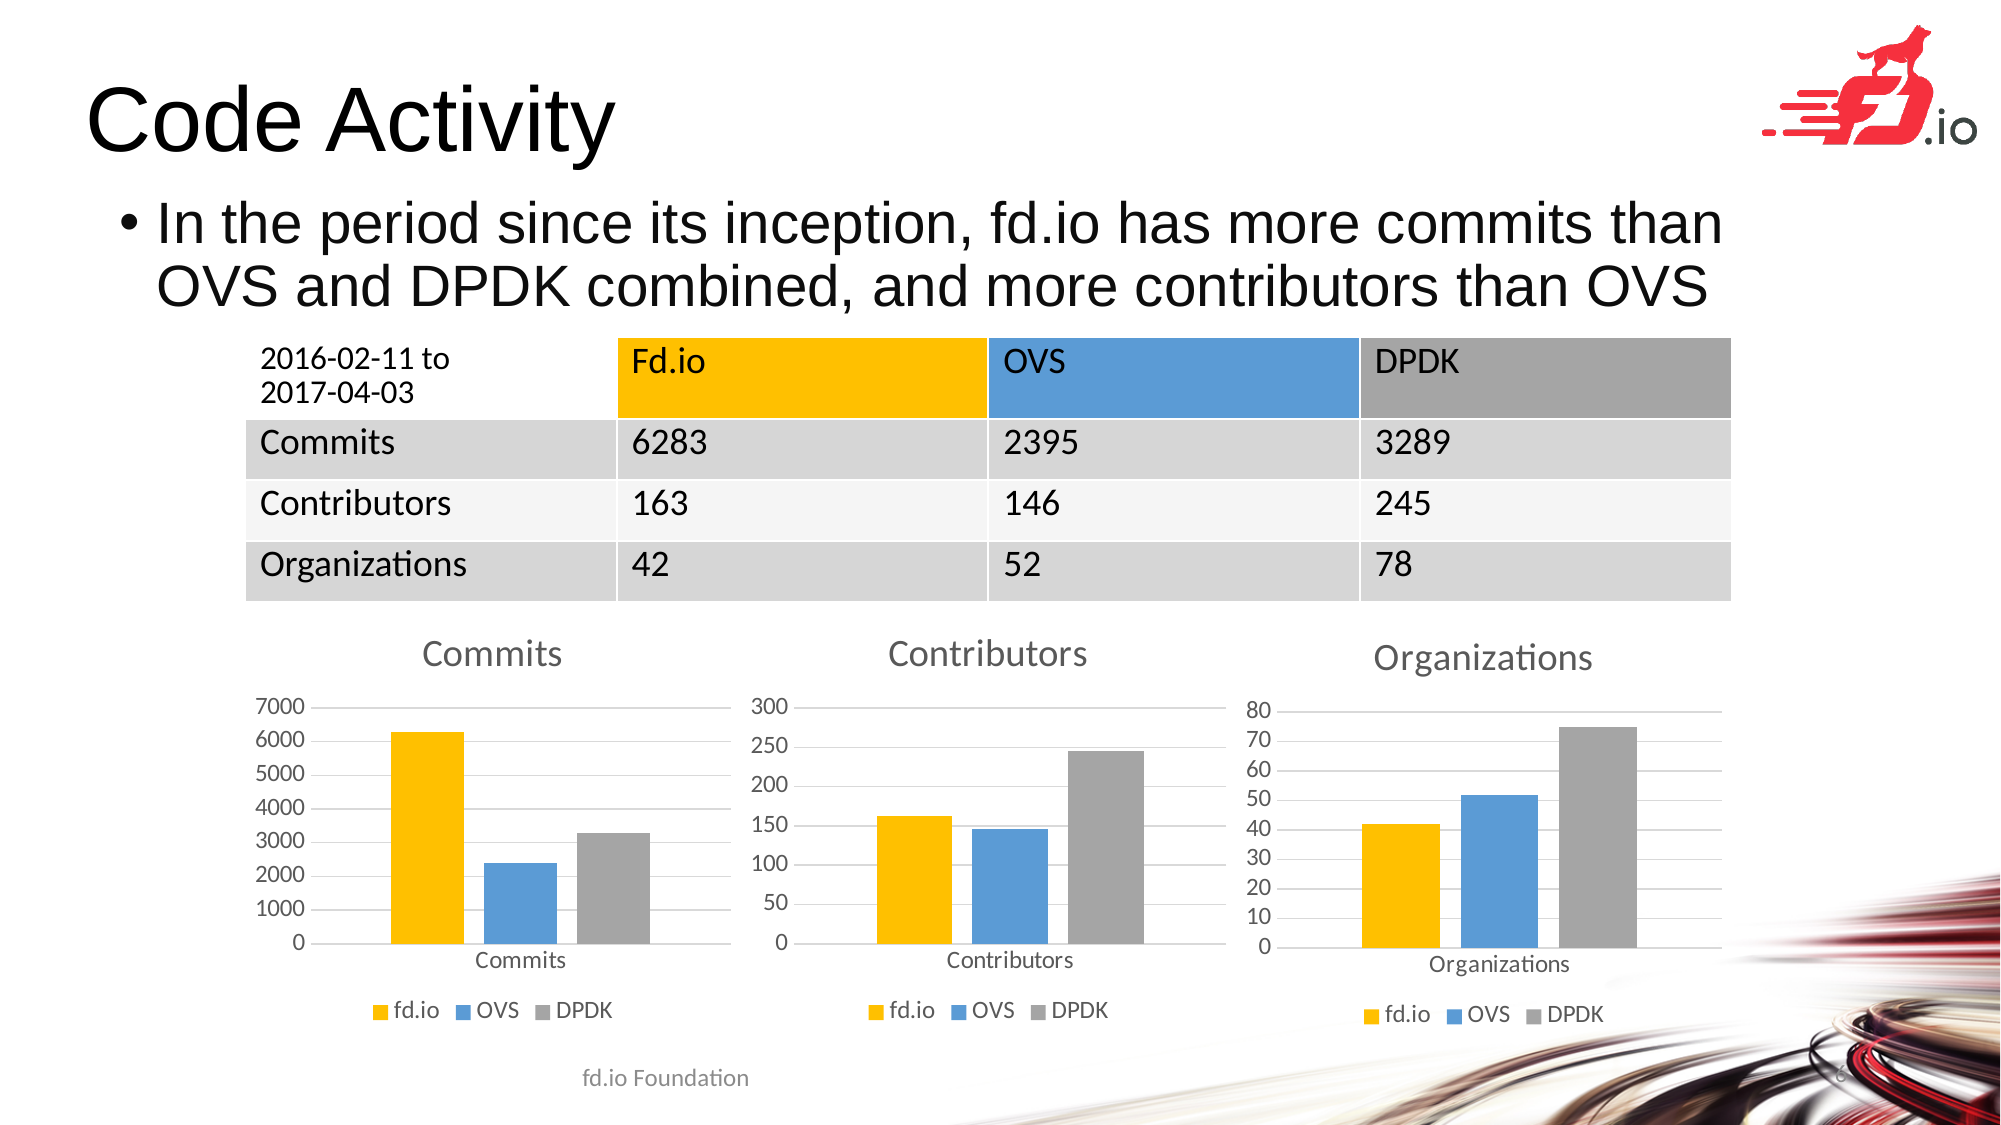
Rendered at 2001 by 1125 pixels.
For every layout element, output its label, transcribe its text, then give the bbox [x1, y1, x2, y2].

footer fd.io Foundation [281, 1046, 1051, 1107]
table_header DPDK [1361, 338, 1731, 418]
picture [0, 0, 2001, 1125]
chart [244, 608, 1732, 1036]
title Code Activity [70, 27, 1917, 216]
table_header 2016-02-11 to 2017-04-03 [246, 338, 616, 418]
table_cell 163 [618, 481, 987, 540]
table_cell Commits [246, 420, 616, 479]
table_cell 52 [989, 542, 1359, 601]
table_cell 78 [1361, 542, 1731, 601]
table_cell 2395 [989, 420, 1359, 479]
table_cell 42 [618, 542, 987, 601]
table_cell Organizations [246, 542, 616, 601]
table_cell 3289 [1361, 420, 1731, 479]
table_header Fd.io [618, 338, 987, 418]
table_header OVS [989, 338, 1359, 418]
table_cell 146 [989, 481, 1359, 540]
table_cell 245 [1361, 481, 1731, 540]
list In the period since its inception, fd.io has more commits than OVS and DPDK combined, and more contributors than OVS [104, 185, 1830, 360]
table_cell Contributors [246, 481, 616, 540]
slide_number 6 [1764, 1042, 1863, 1103]
table_cell 6283 [618, 420, 987, 479]
